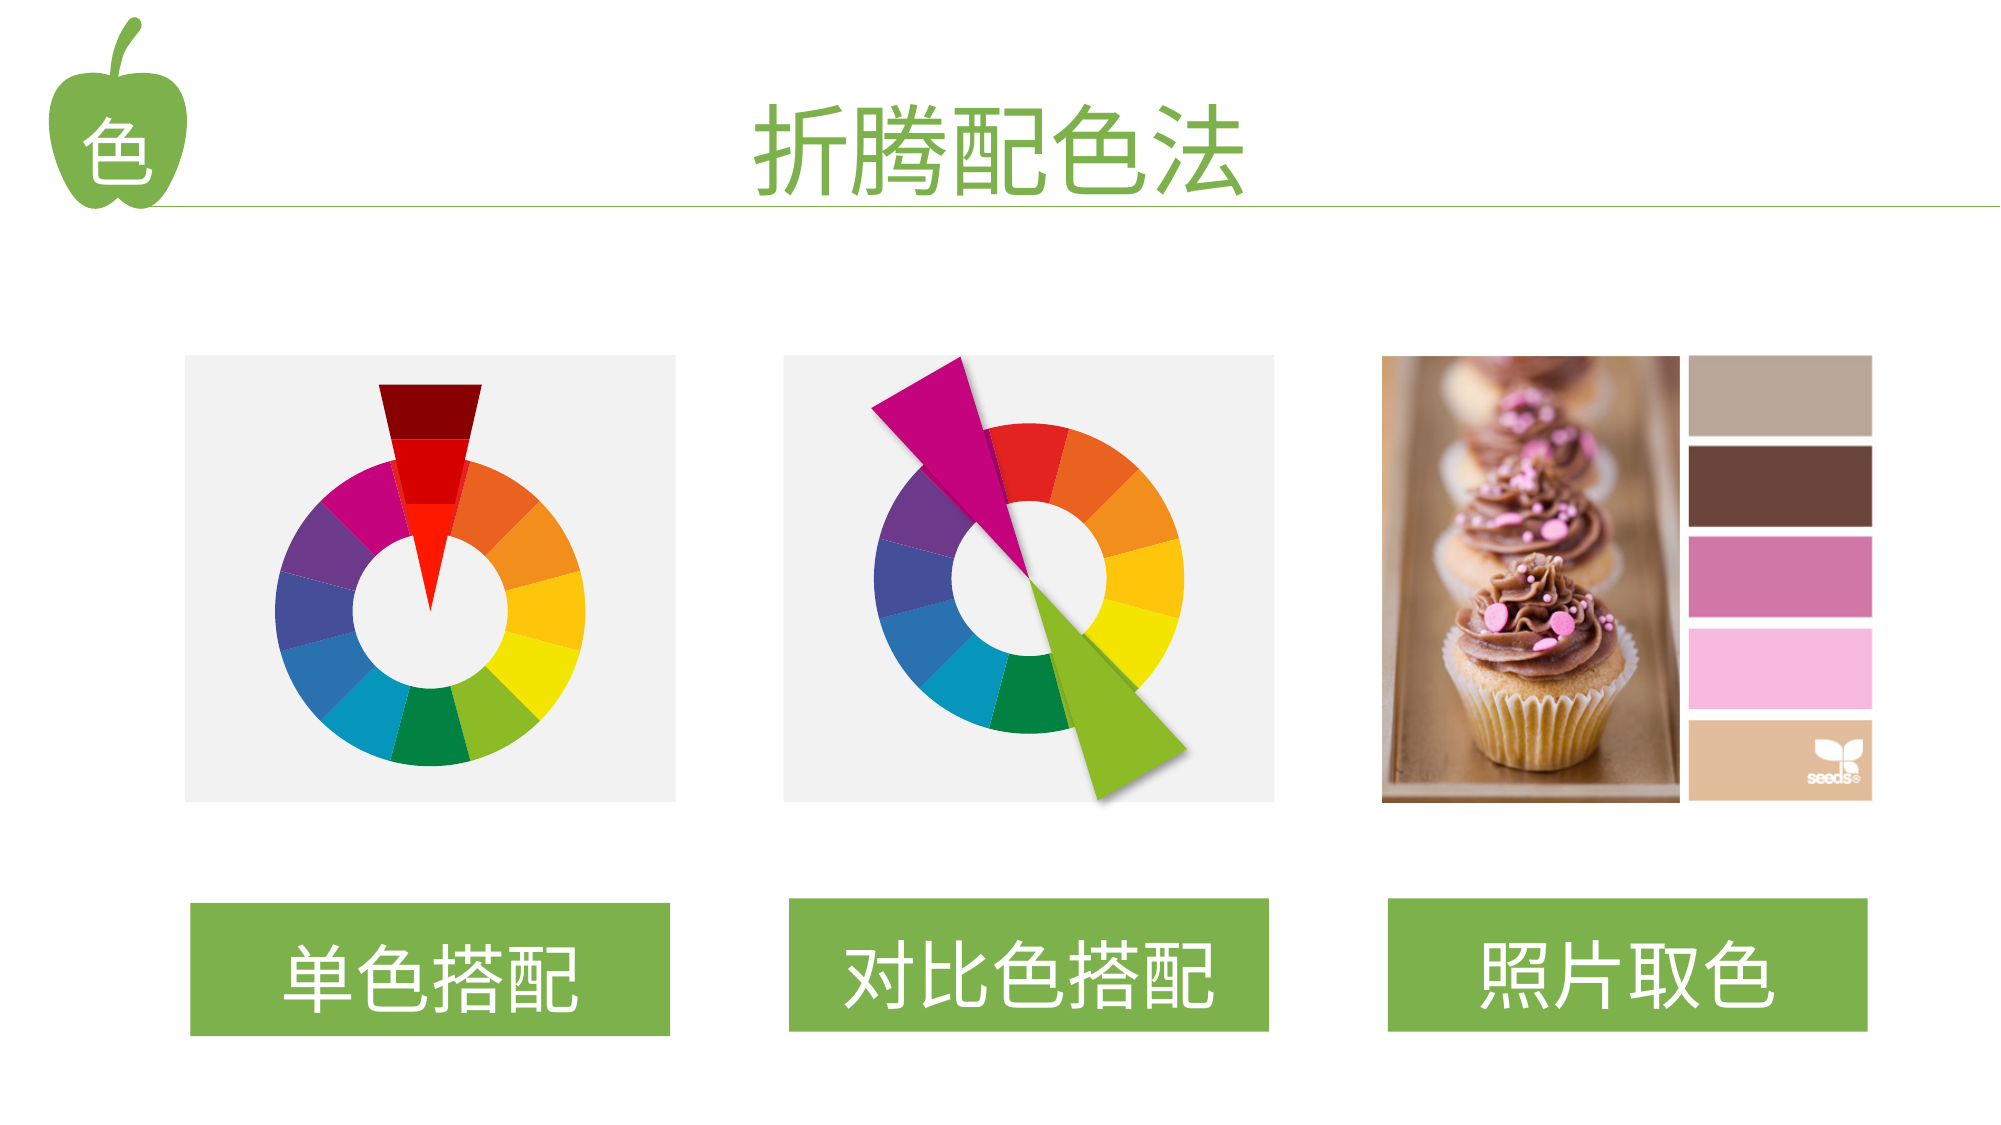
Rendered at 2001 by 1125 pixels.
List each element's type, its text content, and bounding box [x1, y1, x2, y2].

picture [1382, 355, 1874, 803]
text_box 折腾配色法 [735, 56, 1265, 206]
text_box 折腾配色法 [735, 207, 1265, 216]
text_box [1387, 898, 1868, 1032]
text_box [789, 898, 1269, 1032]
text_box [184, 355, 676, 803]
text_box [190, 902, 671, 1037]
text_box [783, 352, 1275, 806]
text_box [48, 17, 187, 209]
